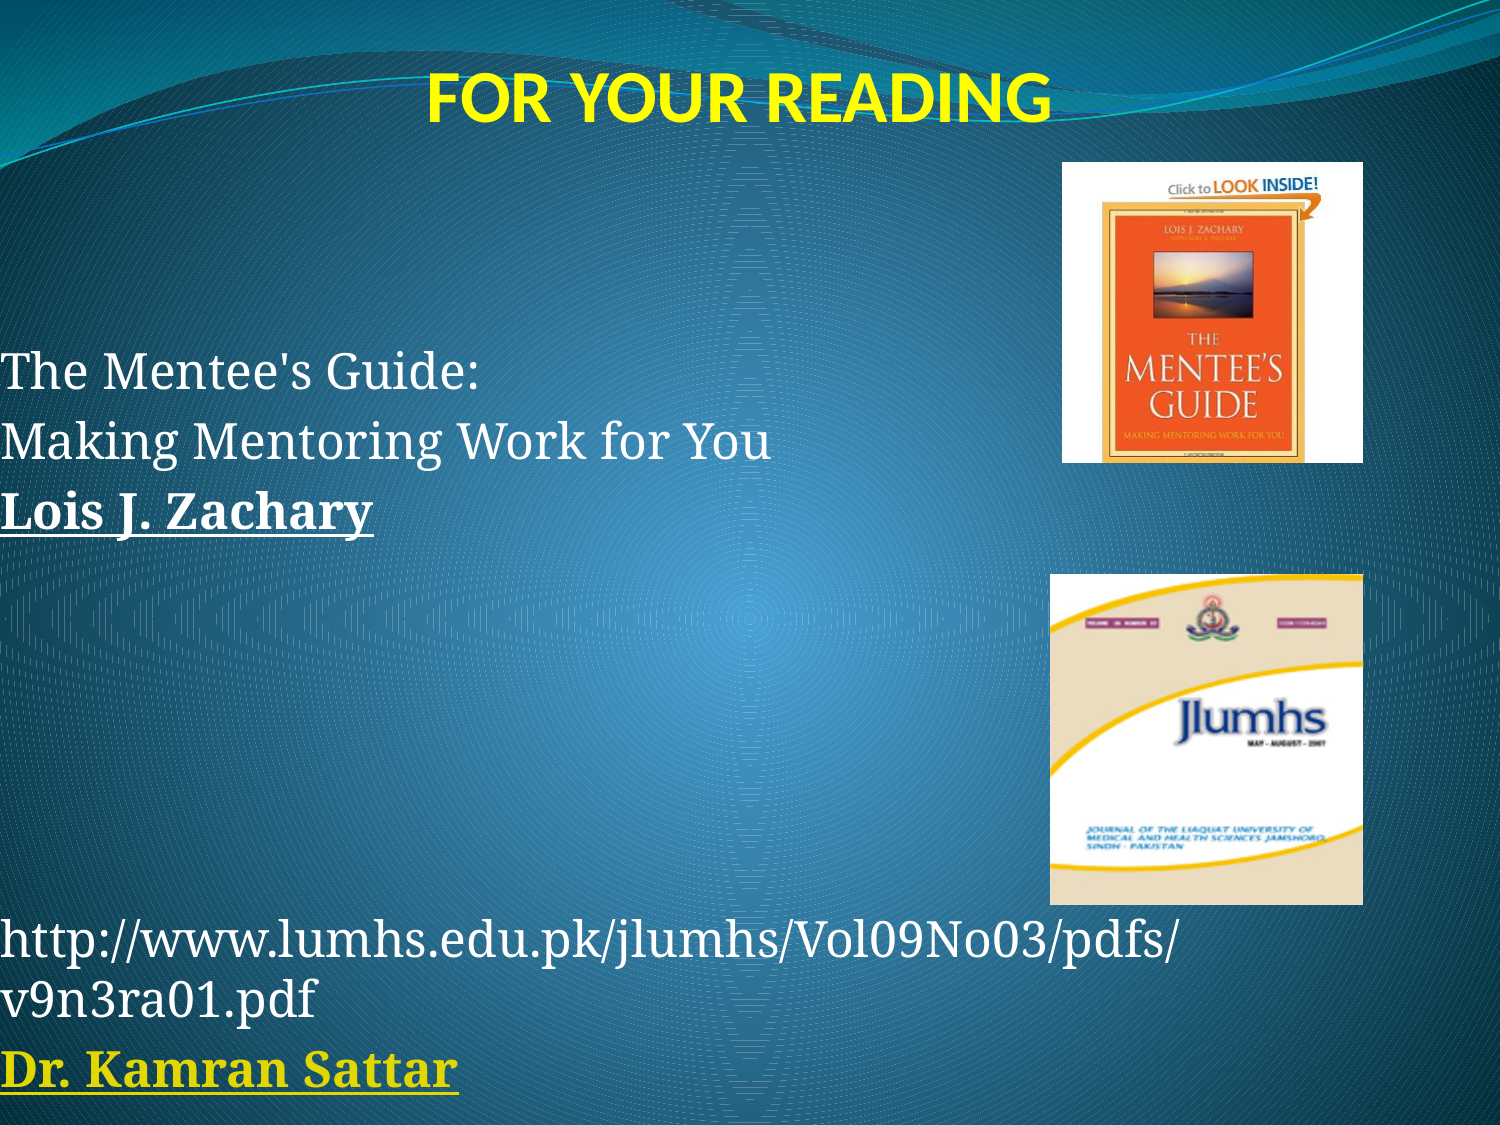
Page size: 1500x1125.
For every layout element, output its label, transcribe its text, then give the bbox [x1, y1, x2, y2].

picture [1062, 162, 1363, 463]
title FOR YOUR READING [0, 0, 1500, 138]
picture [1049, 574, 1363, 905]
subtitle The Mentee's Guide: Making Mentoring Work for You Lois J. Zachary http://www.lumhs.edu.pk/jlumhs/Vol09No03/pdfs/v9n3ra01.pdf Dr. Kamran Sattar [0, 262, 1500, 1125]
